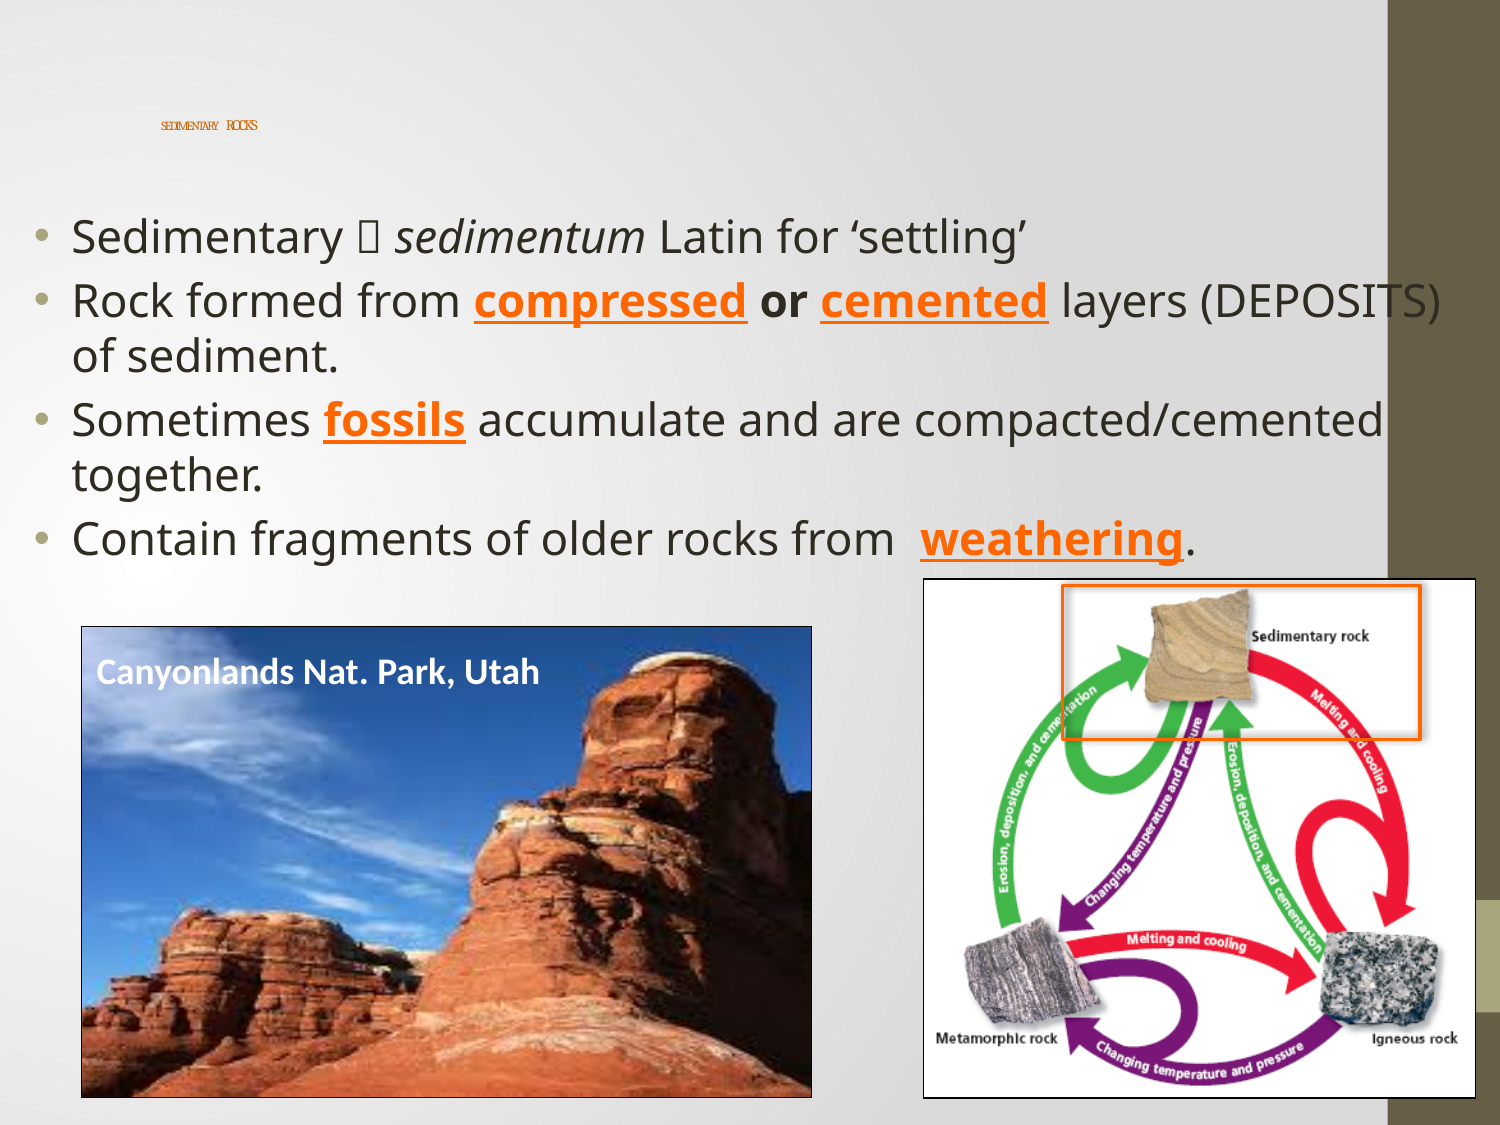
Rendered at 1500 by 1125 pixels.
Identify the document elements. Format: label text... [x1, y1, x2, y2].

picture [923, 579, 1476, 1098]
title SEDIMENTARY ROCKS [137, 50, 1363, 188]
list Sedimentary  sedimentum Latin for ‘settling’ Rock formed from compressed or cemented layers (DEPOSITS) of sediment. Sometimes fossils accumulate and are compacted/cemented together. Contain fragments of older rocks from weathering. [0, 200, 1475, 663]
picture [81, 625, 812, 1098]
